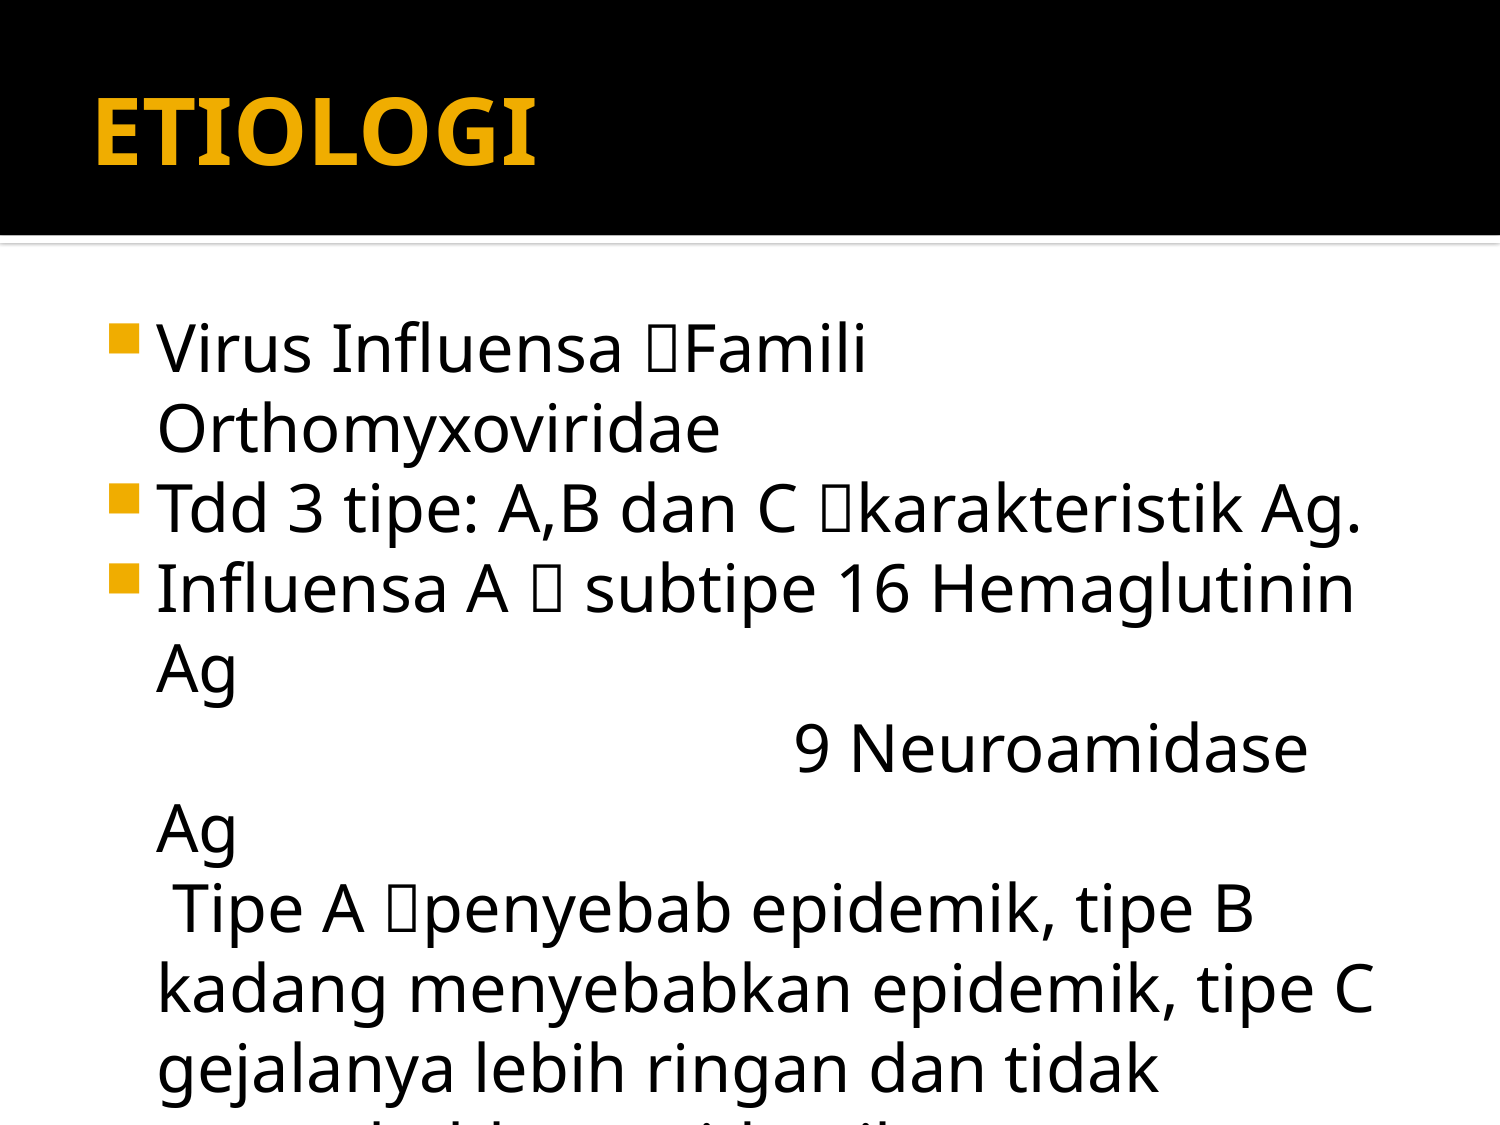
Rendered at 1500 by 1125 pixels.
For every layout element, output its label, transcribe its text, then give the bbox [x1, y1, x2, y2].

list Virus Influensa Famili Orthomyxoviridae Tdd 3 tipe: A,B dan C karakteristik Ag. Influensa A  subtipe 16 Hemaglutinin Ag 9 Neuroamidase Ag Tipe A penyebab epidemik, tipe B kadang menyebabkan epidemik, tipe C gejalanya lebih ringan dan tidak menyebabkan epidemik. [75, 291, 1425, 1050]
title ETIOLOGI [75, 25, 1425, 231]
